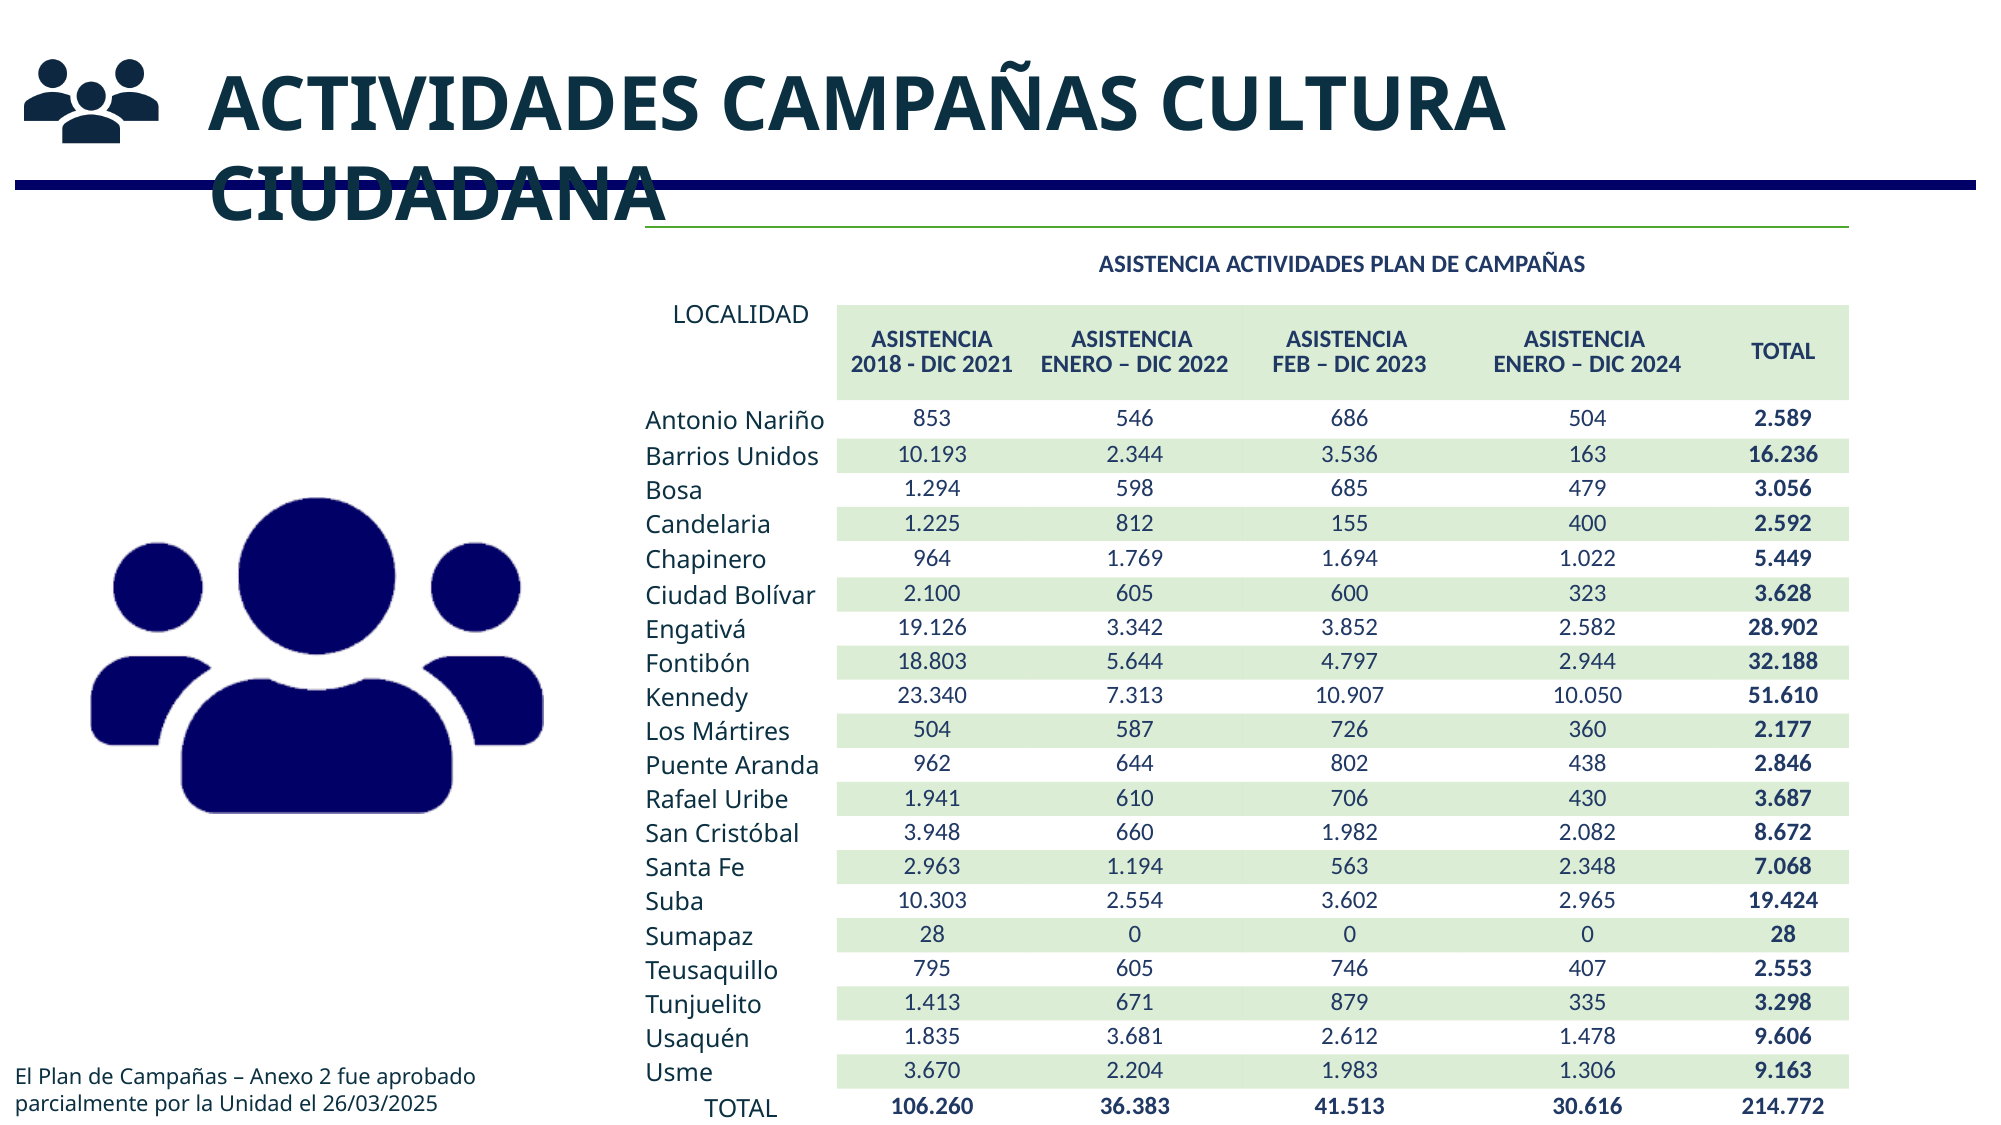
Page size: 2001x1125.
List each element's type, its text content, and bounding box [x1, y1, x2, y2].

picture [14, 24, 168, 178]
text_box ACTIVIDADES CAMPAÑAS CULTURA CIUDADANA [118, 47, 1937, 184]
table_cell 360 [1457, 714, 1718, 748]
table_cell 19.424 [1718, 884, 1849, 918]
table_cell ASISTENCIA 2018 - DIC 2021 [837, 305, 1028, 400]
table_cell 438 [1457, 748, 1718, 782]
table_cell Teusaquillo [645, 952, 837, 986]
table_cell 0 [1457, 918, 1718, 952]
table_cell 853 [837, 400, 1028, 439]
table_cell 163 [1457, 439, 1718, 473]
table_cell 504 [1457, 400, 1718, 439]
table_cell 10.193 [837, 439, 1028, 473]
table_cell 671 [1028, 986, 1242, 1020]
table_cell 16.236 [1718, 439, 1849, 473]
table_cell 2.082 [1457, 816, 1718, 850]
table_cell 1.413 [837, 986, 1028, 1020]
table_cell ASISTENCIA FEB – DIC 2023 [1242, 305, 1457, 400]
table_cell 2.344 [1028, 439, 1242, 473]
table_cell 9.606 [1718, 1020, 1849, 1054]
table_cell 1.982 [1242, 816, 1457, 850]
table_cell 2.348 [1457, 850, 1718, 884]
table_cell 3.342 [1028, 612, 1242, 646]
table_cell 9.163 [1718, 1054, 1849, 1089]
table_cell Santa Fe [645, 850, 837, 884]
table_cell 18.803 [837, 646, 1028, 680]
table_cell 0 [1242, 918, 1457, 952]
table_cell 2.963 [837, 850, 1028, 884]
table_cell 28 [1718, 918, 1849, 952]
table_cell 3.536 [1242, 439, 1457, 473]
table_cell ASISTENCIA ENERO – DIC 2022 [1028, 305, 1242, 400]
table_cell Fontibón [645, 646, 837, 680]
table_cell 2.553 [1718, 952, 1849, 986]
table_cell 407 [1457, 952, 1718, 986]
table_cell 685 [1242, 473, 1457, 507]
text_box El Plan de Campañas – Anexo 2 fue aprobado parcialmente por la Unidad el 26/03/2025 [0, 1055, 568, 1123]
table_cell 479 [1457, 473, 1718, 507]
table_cell 1.769 [1028, 541, 1242, 577]
table_cell 962 [837, 748, 1028, 782]
table_cell 3.298 [1718, 986, 1849, 1020]
table_cell 41.513 [1242, 1089, 1457, 1125]
table_cell 7.313 [1028, 680, 1242, 714]
table_cell 2.204 [1028, 1054, 1242, 1089]
table_cell Rafael Uribe [645, 782, 837, 816]
table_cell 2.582 [1457, 612, 1718, 646]
text_box ACTIVIDADES CAMPAÑAS CULTURA CIUDADANA [118, 186, 1937, 243]
table_cell 2.589 [1718, 400, 1849, 439]
table_cell 5.644 [1028, 646, 1242, 680]
table_cell Usme [645, 1054, 837, 1089]
table_cell Chapinero [645, 541, 837, 577]
table_cell 4.797 [1242, 646, 1457, 680]
table_cell 1.294 [837, 473, 1028, 507]
table_cell Bosa [645, 473, 837, 507]
table_cell 686 [1242, 400, 1457, 439]
table_cell 546 [1028, 400, 1242, 439]
table_cell 32.188 [1718, 646, 1849, 680]
table_cell 726 [1242, 714, 1457, 748]
table_cell 2.177 [1718, 714, 1849, 748]
table_cell 1.941 [837, 782, 1028, 816]
table_cell 3.687 [1718, 782, 1849, 816]
table_cell 214.772 [1718, 1089, 1849, 1125]
table_cell San Cristóbal [645, 816, 837, 850]
table_cell 51.610 [1718, 680, 1849, 714]
table_cell 19.126 [837, 612, 1028, 646]
table_cell Ciudad Bolívar [645, 577, 837, 612]
table_cell 879 [1242, 986, 1457, 1020]
table_cell 2.592 [1718, 507, 1849, 541]
table_header LOCALIDAD [645, 243, 837, 400]
table_cell 3.681 [1028, 1020, 1242, 1054]
table_cell 30.616 [1457, 1089, 1718, 1125]
table_cell 2.965 [1457, 884, 1718, 918]
table_cell TOTAL [645, 1089, 837, 1125]
table_cell 706 [1242, 782, 1457, 816]
table_cell TOTAL [1718, 305, 1849, 400]
table_cell 2.554 [1028, 884, 1242, 918]
table_cell 2.100 [837, 577, 1028, 612]
table_cell 155 [1242, 507, 1457, 541]
table_cell Candelaria [645, 507, 837, 541]
table_cell 28 [837, 918, 1028, 952]
table_cell 3.852 [1242, 612, 1457, 646]
table_cell 10.907 [1242, 680, 1457, 714]
table_cell Los Mártires [645, 714, 837, 748]
table_cell 605 [1028, 577, 1242, 612]
table_cell 335 [1457, 986, 1718, 1020]
table_cell 812 [1028, 507, 1242, 541]
table_cell 10.303 [837, 884, 1028, 918]
table_cell 598 [1028, 473, 1242, 507]
table_cell 795 [837, 952, 1028, 986]
table_cell 802 [1242, 748, 1457, 782]
table_cell Suba [645, 884, 837, 918]
table_cell 1.835 [837, 1020, 1028, 1054]
table_cell 2.846 [1718, 748, 1849, 782]
table_cell 644 [1028, 748, 1242, 782]
table_cell 587 [1028, 714, 1242, 748]
table_header ASISTENCIA ACTIVIDADES PLAN DE CAMPAÑAS [837, 243, 1849, 305]
table_cell Kennedy [645, 680, 837, 714]
table_cell 610 [1028, 782, 1242, 816]
picture [90, 496, 544, 815]
table_cell 23.340 [837, 680, 1028, 714]
table_cell 8.672 [1718, 816, 1849, 850]
table_cell 660 [1028, 816, 1242, 850]
table_cell 1.694 [1242, 541, 1457, 577]
table_cell 2.944 [1457, 646, 1718, 680]
table_cell 28.902 [1718, 612, 1849, 646]
table_cell 3.056 [1718, 473, 1849, 507]
table_cell 3.948 [837, 816, 1028, 850]
table_cell Engativá [645, 612, 837, 646]
table_cell Sumapaz [645, 918, 837, 952]
table_cell 1.022 [1457, 541, 1718, 577]
table_cell 504 [837, 714, 1028, 748]
table_cell 1.983 [1242, 1054, 1457, 1089]
table_cell 2.612 [1242, 1020, 1457, 1054]
table_cell 746 [1242, 952, 1457, 986]
table_cell 563 [1242, 850, 1457, 884]
table_cell 36.383 [1028, 1089, 1242, 1125]
table_cell 430 [1457, 782, 1718, 816]
table_cell ASISTENCIA ENERO – DIC 2024 [1457, 305, 1718, 400]
table_cell 3.670 [837, 1054, 1028, 1089]
table_cell 1.194 [1028, 850, 1242, 884]
table_cell 964 [837, 541, 1028, 577]
table_cell 3.628 [1718, 577, 1849, 612]
table_cell 1.306 [1457, 1054, 1718, 1089]
table_cell Antonio Nariño [645, 400, 837, 439]
table_cell 605 [1028, 952, 1242, 986]
table_cell 106.260 [837, 1089, 1028, 1125]
table_cell 600 [1242, 577, 1457, 612]
table_cell Tunjuelito [645, 986, 837, 1020]
table_cell 5.449 [1718, 541, 1849, 577]
table_cell 7.068 [1718, 850, 1849, 884]
table_cell Usaquén [645, 1020, 837, 1054]
table_cell 1.478 [1457, 1020, 1718, 1054]
table_cell 3.602 [1242, 884, 1457, 918]
table_cell 10.050 [1457, 680, 1718, 714]
table_cell Barrios Unidos [645, 439, 837, 473]
table_cell 1.225 [837, 507, 1028, 541]
table_cell Puente Aranda [645, 748, 837, 782]
table_cell 400 [1457, 507, 1718, 541]
table_cell 323 [1457, 577, 1718, 612]
table_cell 0 [1028, 918, 1242, 952]
